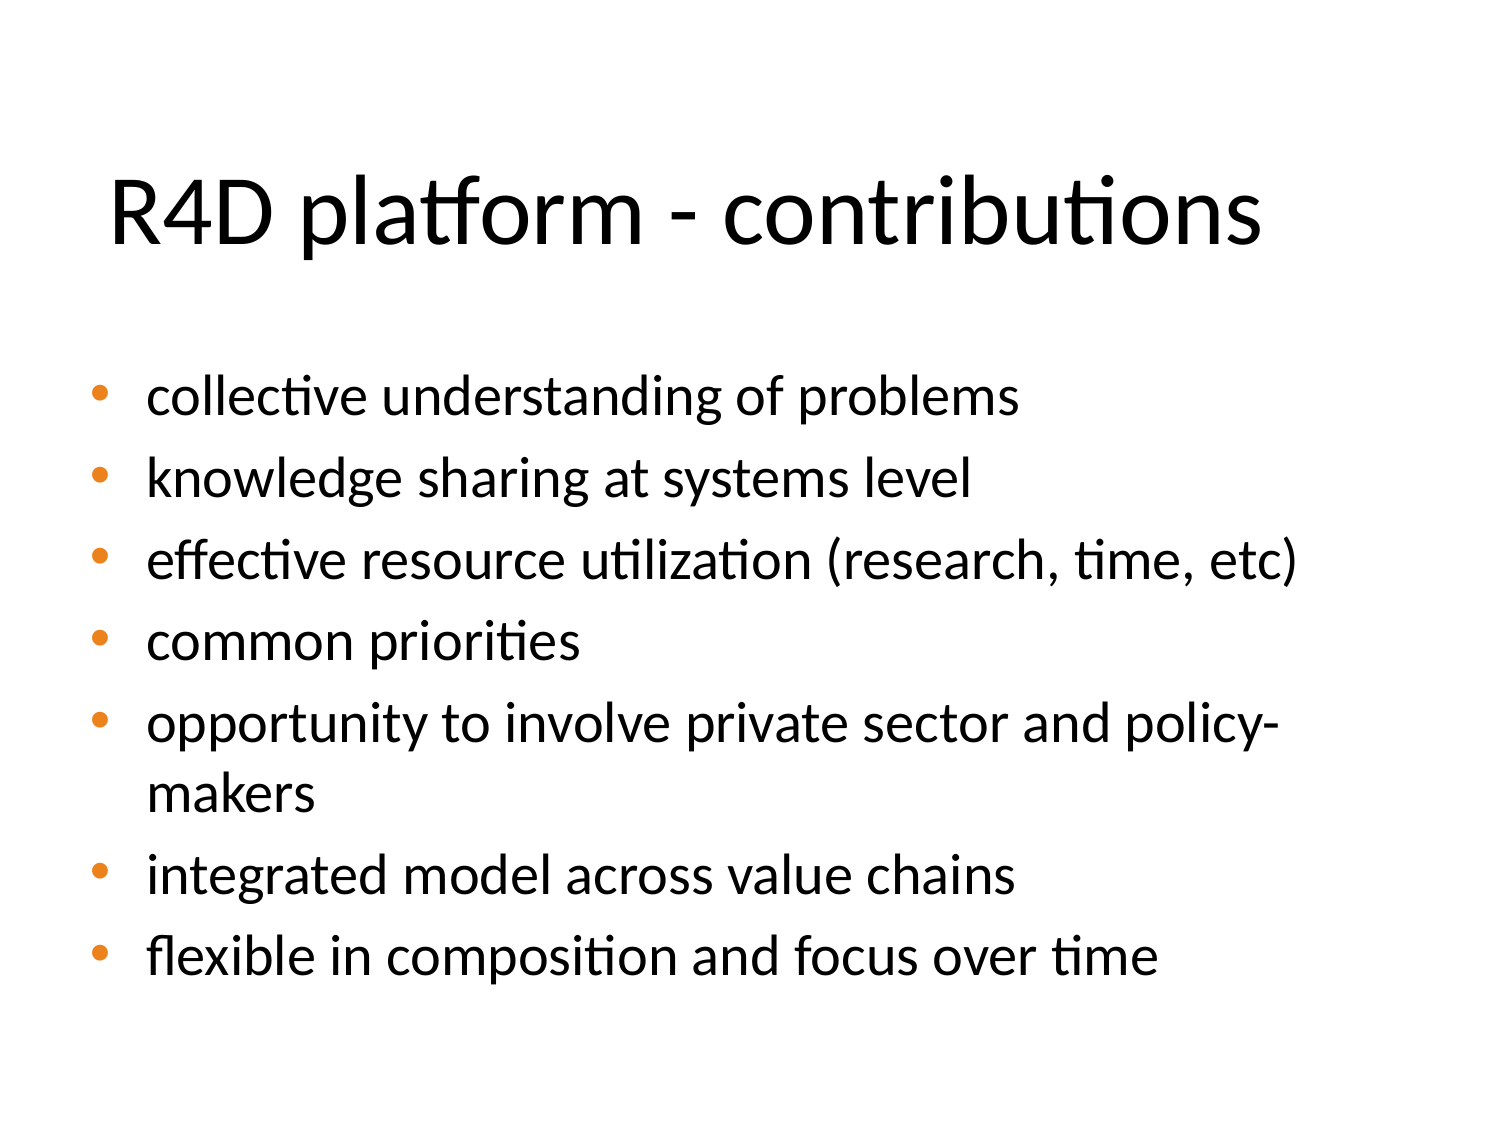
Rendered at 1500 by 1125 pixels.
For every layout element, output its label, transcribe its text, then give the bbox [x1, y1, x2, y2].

list collective understanding of problems knowledge sharing at systems level effective resource utilization (research, time, etc) common priorities opportunity to involve private sector and policy-makers integrated model across value chains flexible in composition and focus over time [75, 350, 1350, 1013]
list R4D platform - contributions [75, 137, 1325, 325]
